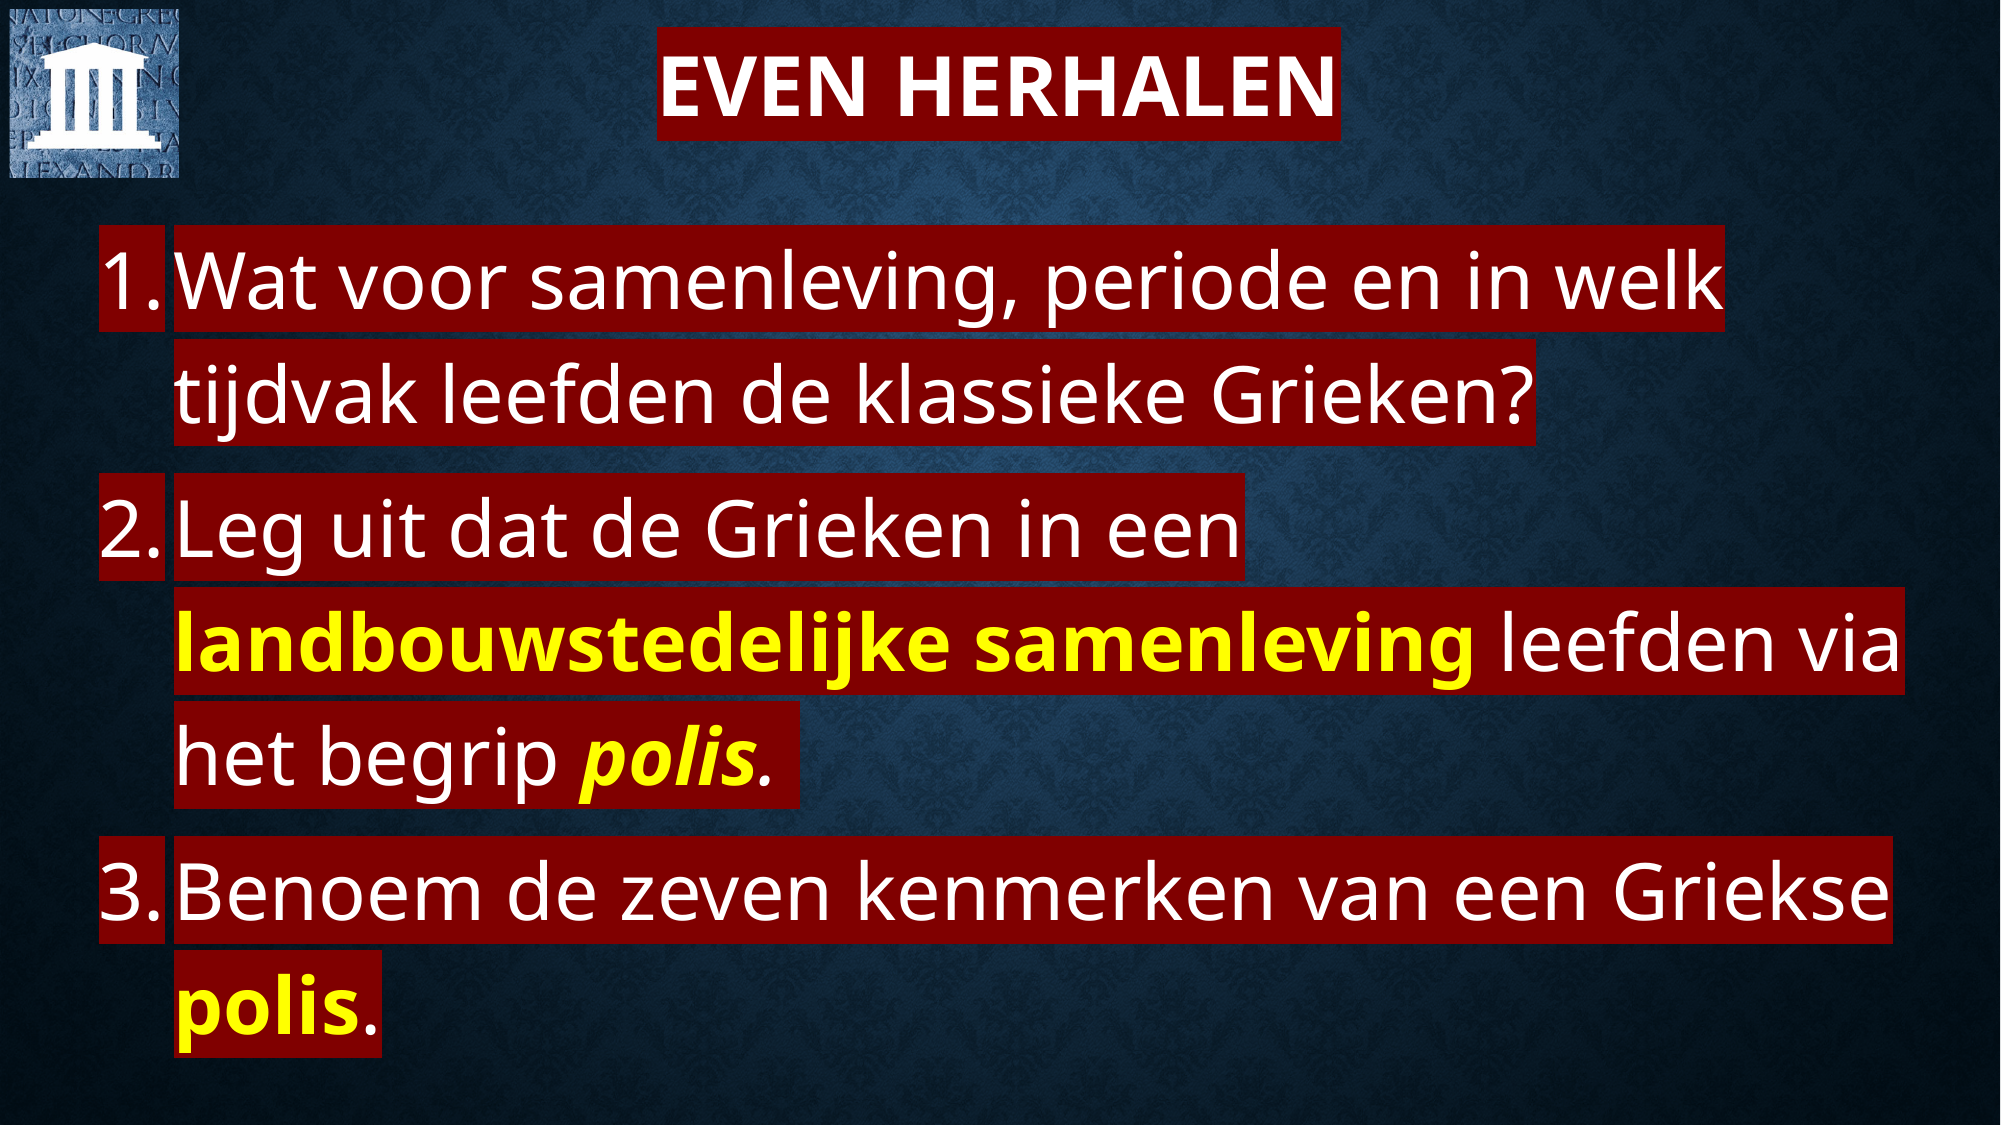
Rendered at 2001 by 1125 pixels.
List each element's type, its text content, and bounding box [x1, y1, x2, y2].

picture [9, 8, 180, 179]
title Even herhalen [149, 0, 1849, 199]
list Wat voor samenleving, periode en in welk tijdvak leefden de klassieke Grieken? Leg uit dat de Grieken in een landbouwstedelijke samenleving leefden via het begrip polis. Benoem de zeven kenmerken van een Griekse polis. [83, 203, 2000, 1031]
